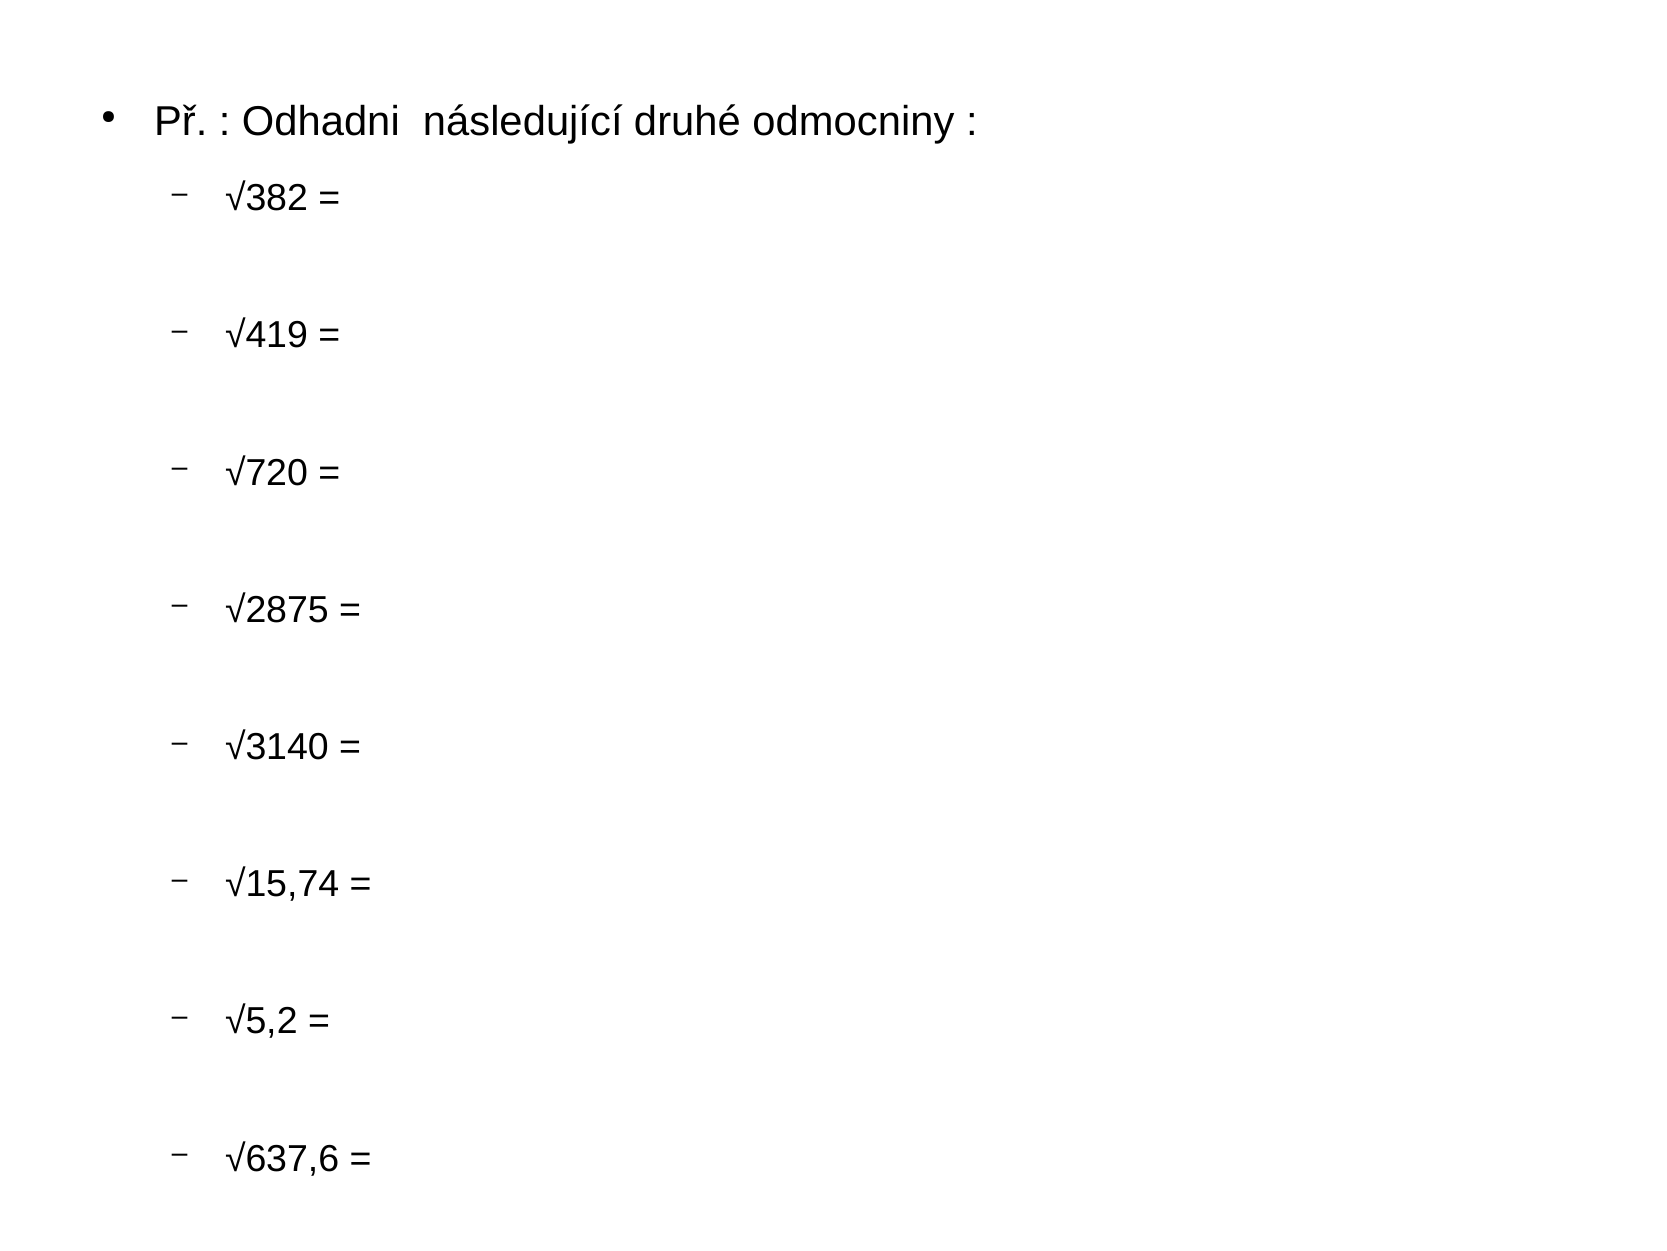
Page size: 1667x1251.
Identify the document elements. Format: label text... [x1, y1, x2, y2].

list Př. : Odhadni následující druhé odmocniny : √382 = √419 = √720 = √2875 = √3140 = √15,74 = √5,2 = √637,6 = [83, 93, 1550, 1204]
